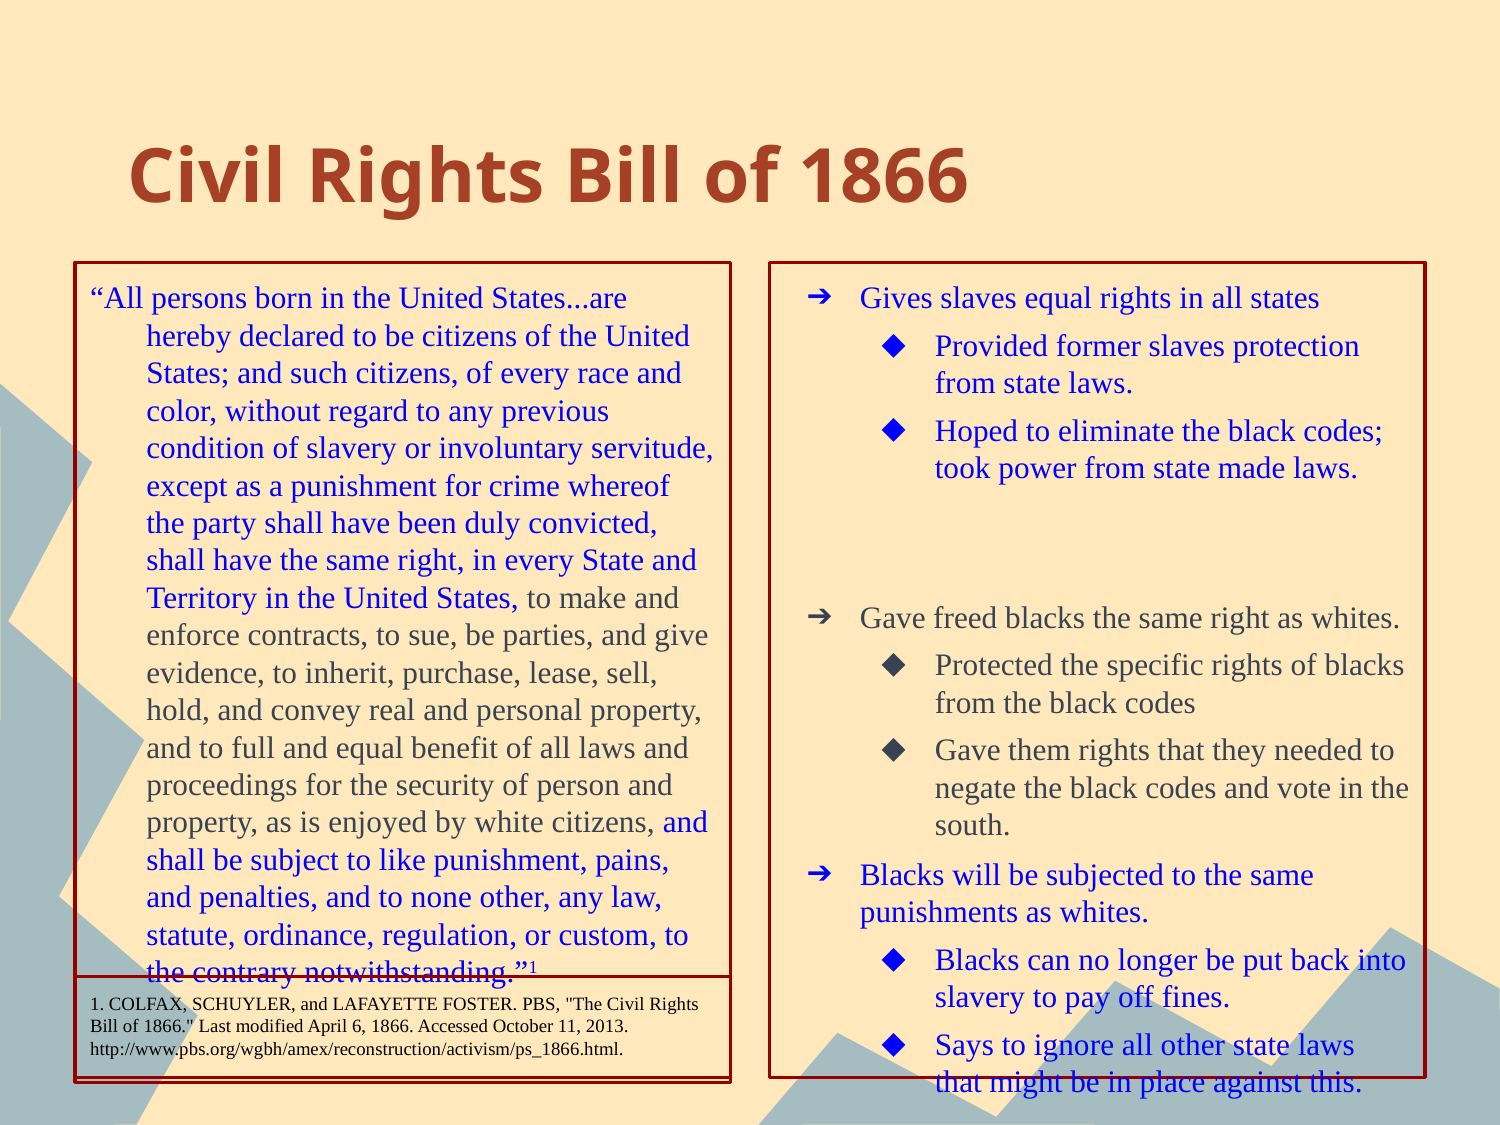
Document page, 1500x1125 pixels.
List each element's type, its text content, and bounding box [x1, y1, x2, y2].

list Gives slaves equal rights in all states Provided former slaves protection from state laws. Hoped to eliminate the black codes; took power from state made laws. Gave freed blacks the same right as whites. Protected the specific rights of blacks from the black codes Gave them rights that they needed to negate the black codes and vote in the south. Blacks will be subjected to the same punishments as whites. Blacks can no longer be put back into slavery to pay off fines. Says to ignore all other state laws that might be in place against this. [769, 262, 1425, 1078]
list “All persons born in the United States...are hereby declared to be citizens of the United States; and such citizens, of every race and color, without regard to any previous condition of slavery or involuntary servitude, except as a punishment for crime whereof the party shall have been duly convicted, shall have the same right, in every State and Territory in the United States, to make and enforce contracts, to sue, be parties, and give evidence, to inherit, purchase, lease, sell, hold, and convey real and personal property, and to full and equal benefit of all laws and proceedings for the security of person and property, as is enjoyed by white citizens, and shall be subject to like punishment, pains, and penalties, and to none other, any law, statute, ordinance, regulation, or custom, to the contrary notwithstanding.”1 [75, 262, 731, 976]
text_box 1. COLFAX, SCHUYLER, and LAFAYETTE FOSTER. PBS, "The Civil Rights Bill of 1866." Last modified April 6, 1866. Accessed October 11, 2013. http://www.pbs.org/wgbh/amex/reconstruction/activism/ps_1866.html. [74, 976, 731, 1083]
title Civil Rights Bill of 1866 [75, 45, 1425, 233]
